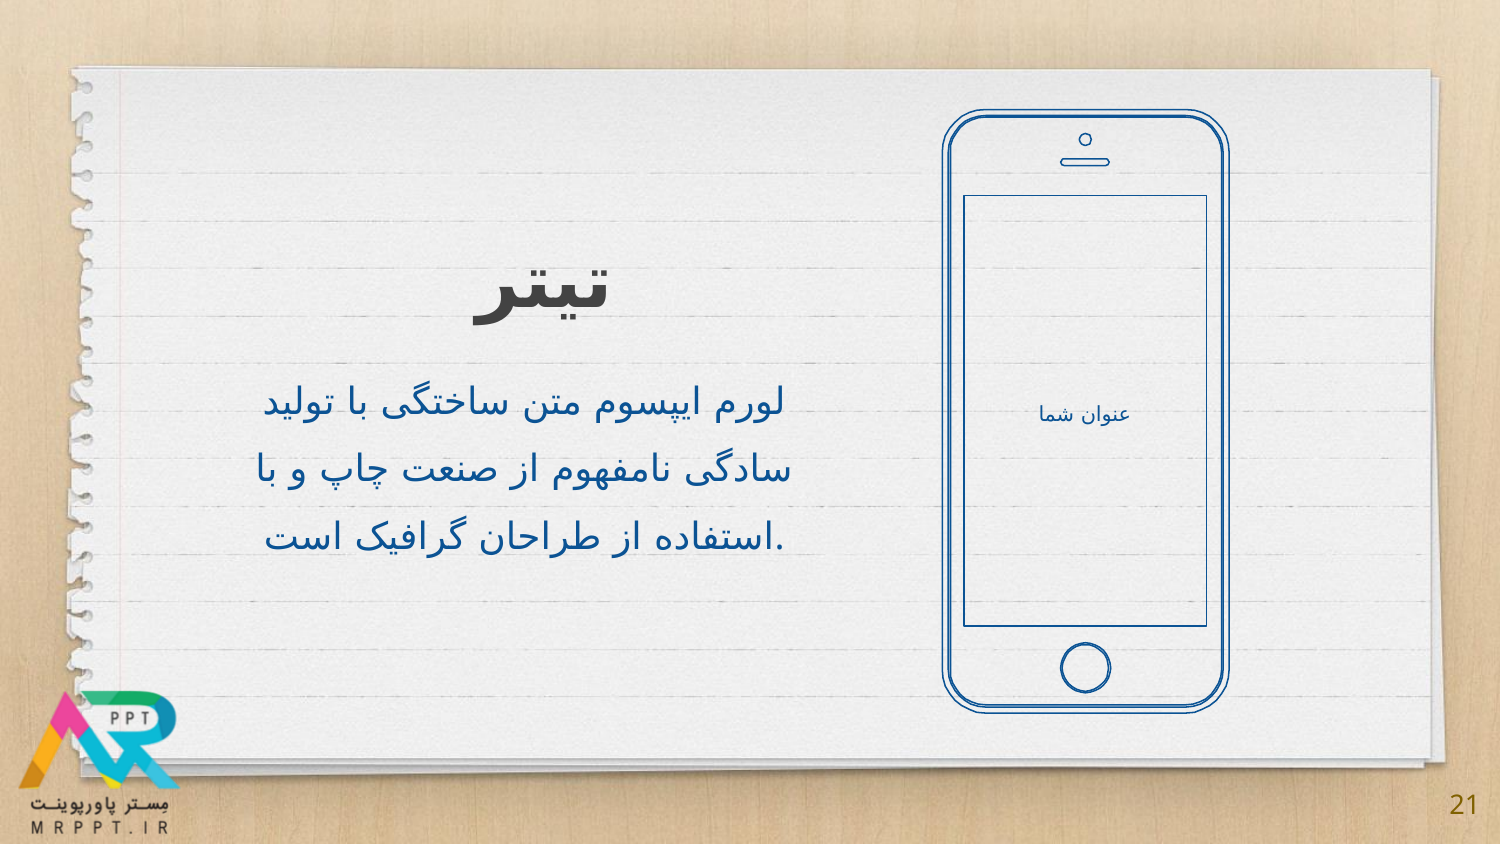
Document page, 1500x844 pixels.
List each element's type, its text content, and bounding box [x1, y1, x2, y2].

text_box [942, 109, 1230, 714]
text_box عنوان شما [962, 196, 1208, 630]
text_box لورم ایپسوم متن ساختگی با تولید سادگی نامفهوم از صنعت چاپ و با استفاده از طراحان گرافیک است. [198, 339, 851, 842]
picture [0, 0, 1500, 844]
slide_number 21 [1429, 767, 1500, 844]
text_box تیتر [218, 196, 871, 338]
